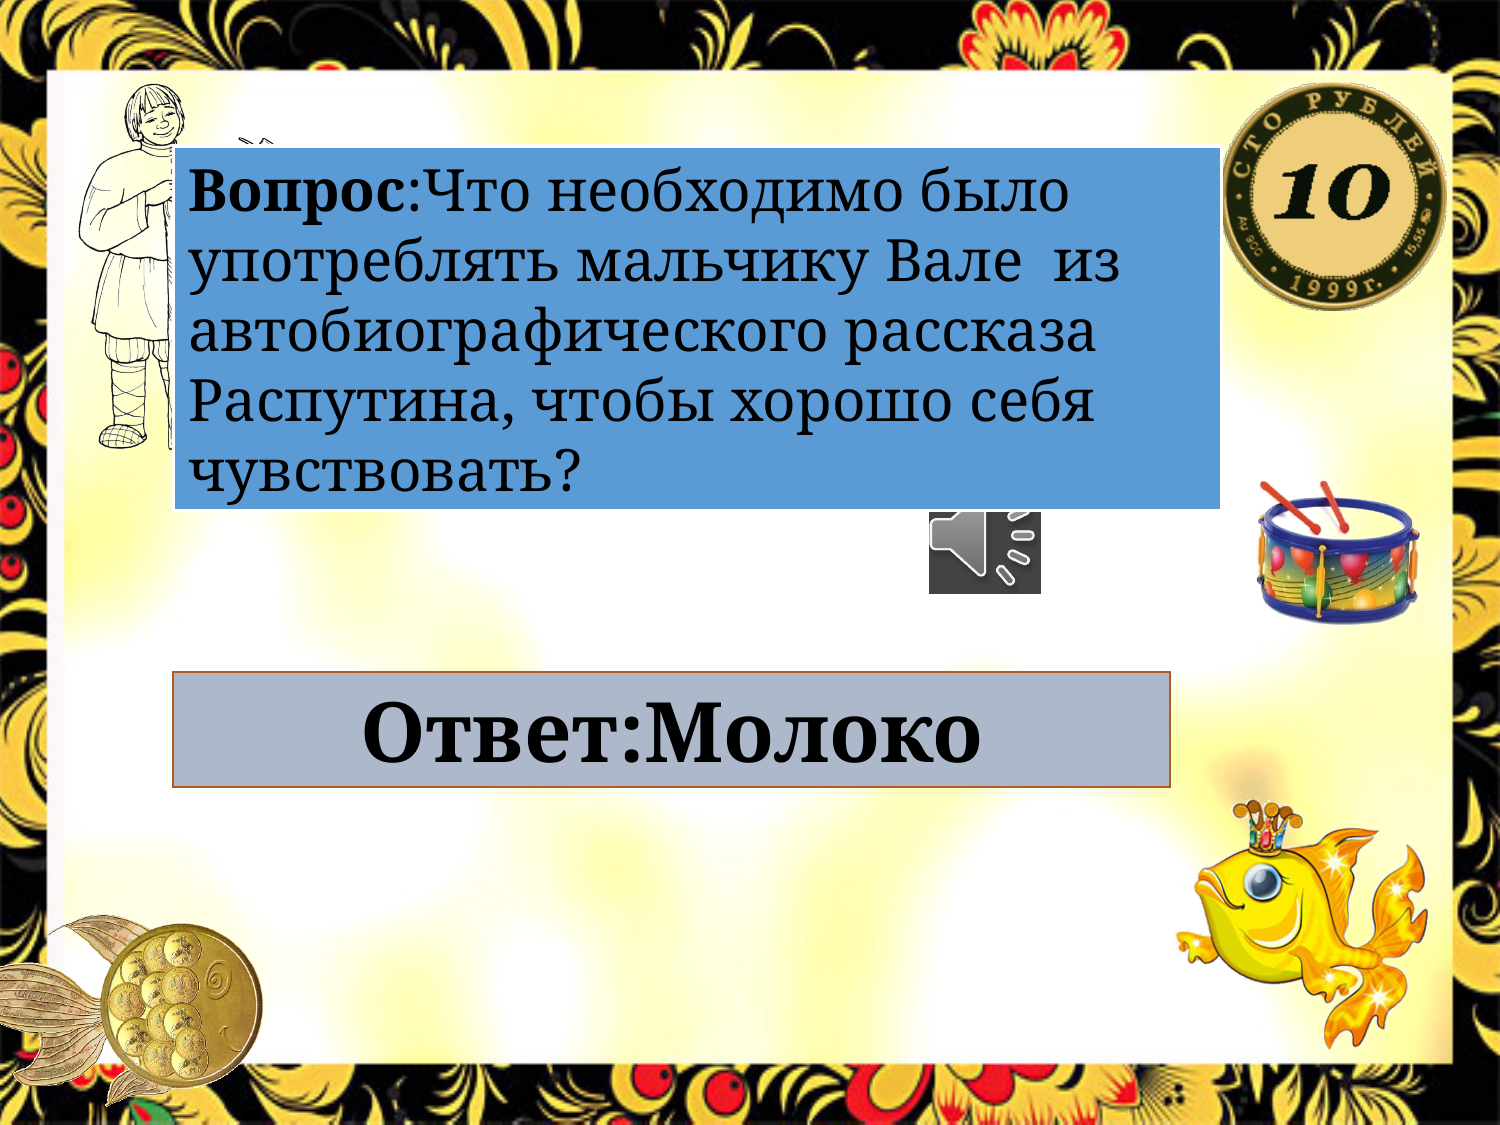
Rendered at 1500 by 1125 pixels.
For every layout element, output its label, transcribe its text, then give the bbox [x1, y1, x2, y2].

text_box Вопрос:Что необходимо было употреблять мальчику Вале из автобиографического рассказа Распутина, чтобы хорошо себя чувствовать? [172, 144, 1223, 512]
text_box Ответ:Молоко [172, 671, 1171, 788]
picture [0, 0, 1500, 1125]
